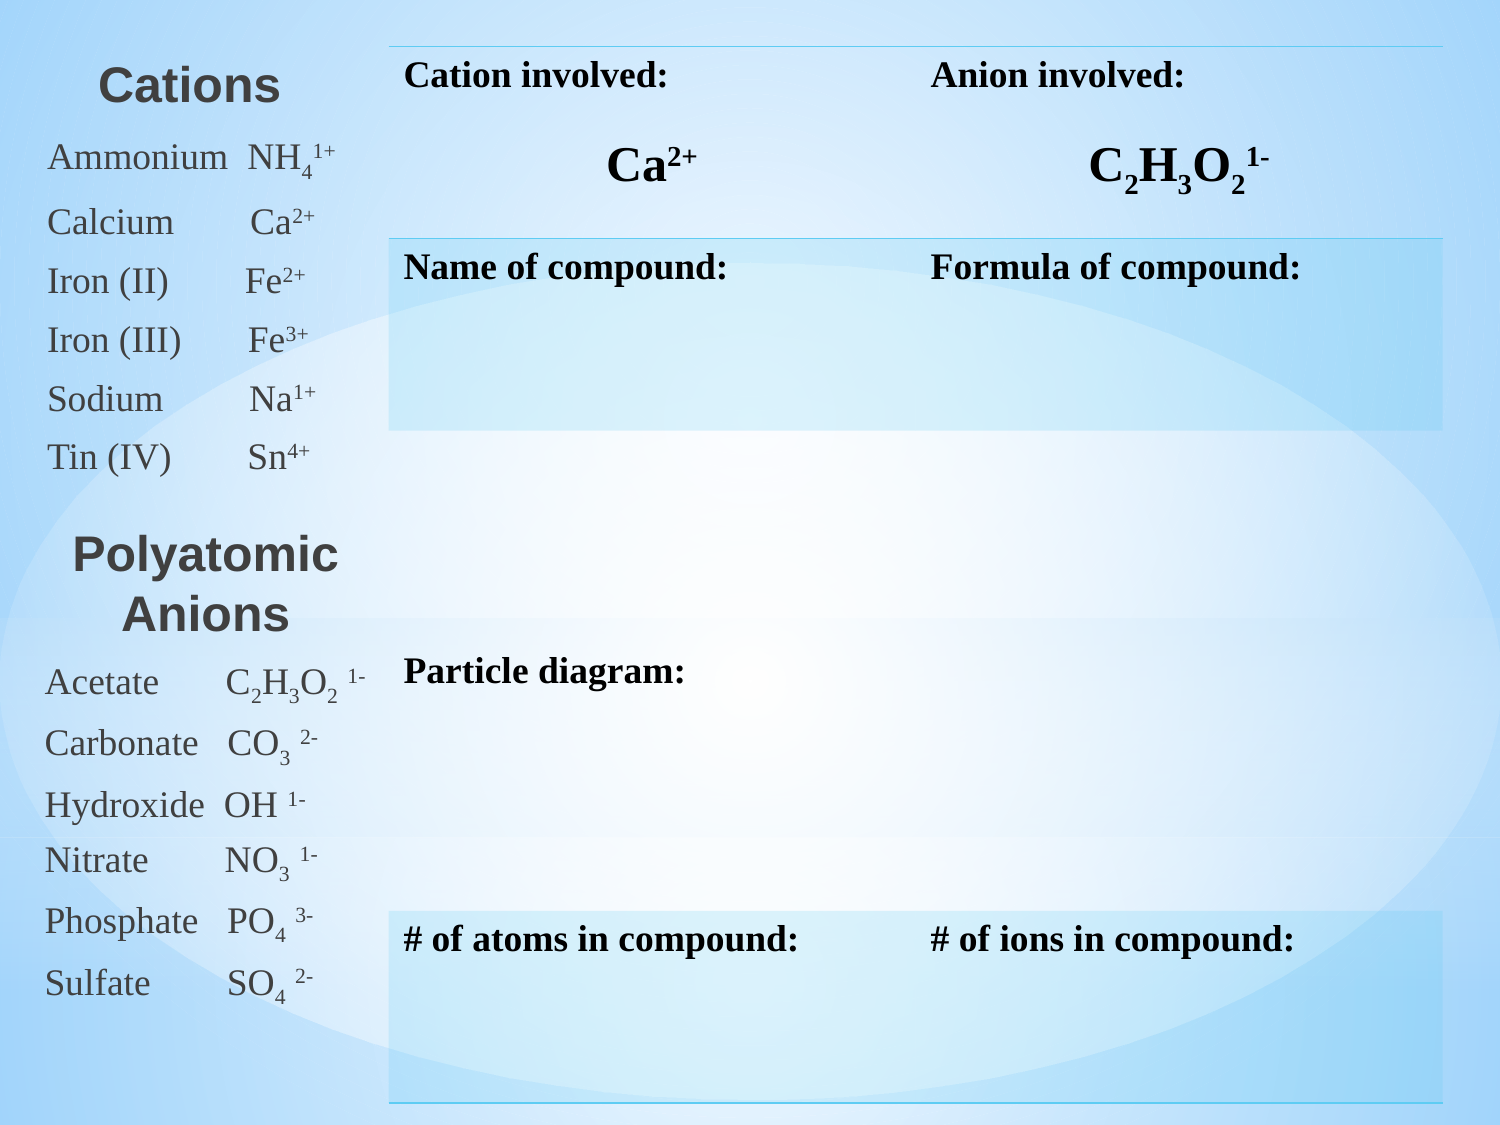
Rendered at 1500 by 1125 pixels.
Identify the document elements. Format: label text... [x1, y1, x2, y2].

table_cell # of ions in compound: [916, 911, 1443, 1102]
table_cell Name of compound: [389, 239, 916, 431]
list Cations [22, 15, 357, 120]
list Ammonium NH41+ Calcium Ca2+ Iron (II) Fe2+ Iron (III) Fe3+ Sodium Na1+ Tin (IV) Sn4+ [24, 124, 360, 575]
table_cell # of atoms in compound: [389, 911, 916, 1102]
table_header Anion involved: C2H3O21- [916, 47, 1443, 238]
table_cell Formula of compound: [916, 239, 1443, 431]
list Polyatomic Anions [22, 544, 389, 649]
table_cell [916, 431, 1443, 911]
text_box Acetate C2H3O2 1- Carbonate CO3 2- Hydroxide OH 1- Nitrate NO3 1- Phosphate PO4 3- Sulfate SO4 2- [22, 653, 389, 1104]
table_cell Particle diagram: [389, 431, 916, 911]
table_header Cation involved: Ca2+ [389, 47, 916, 238]
